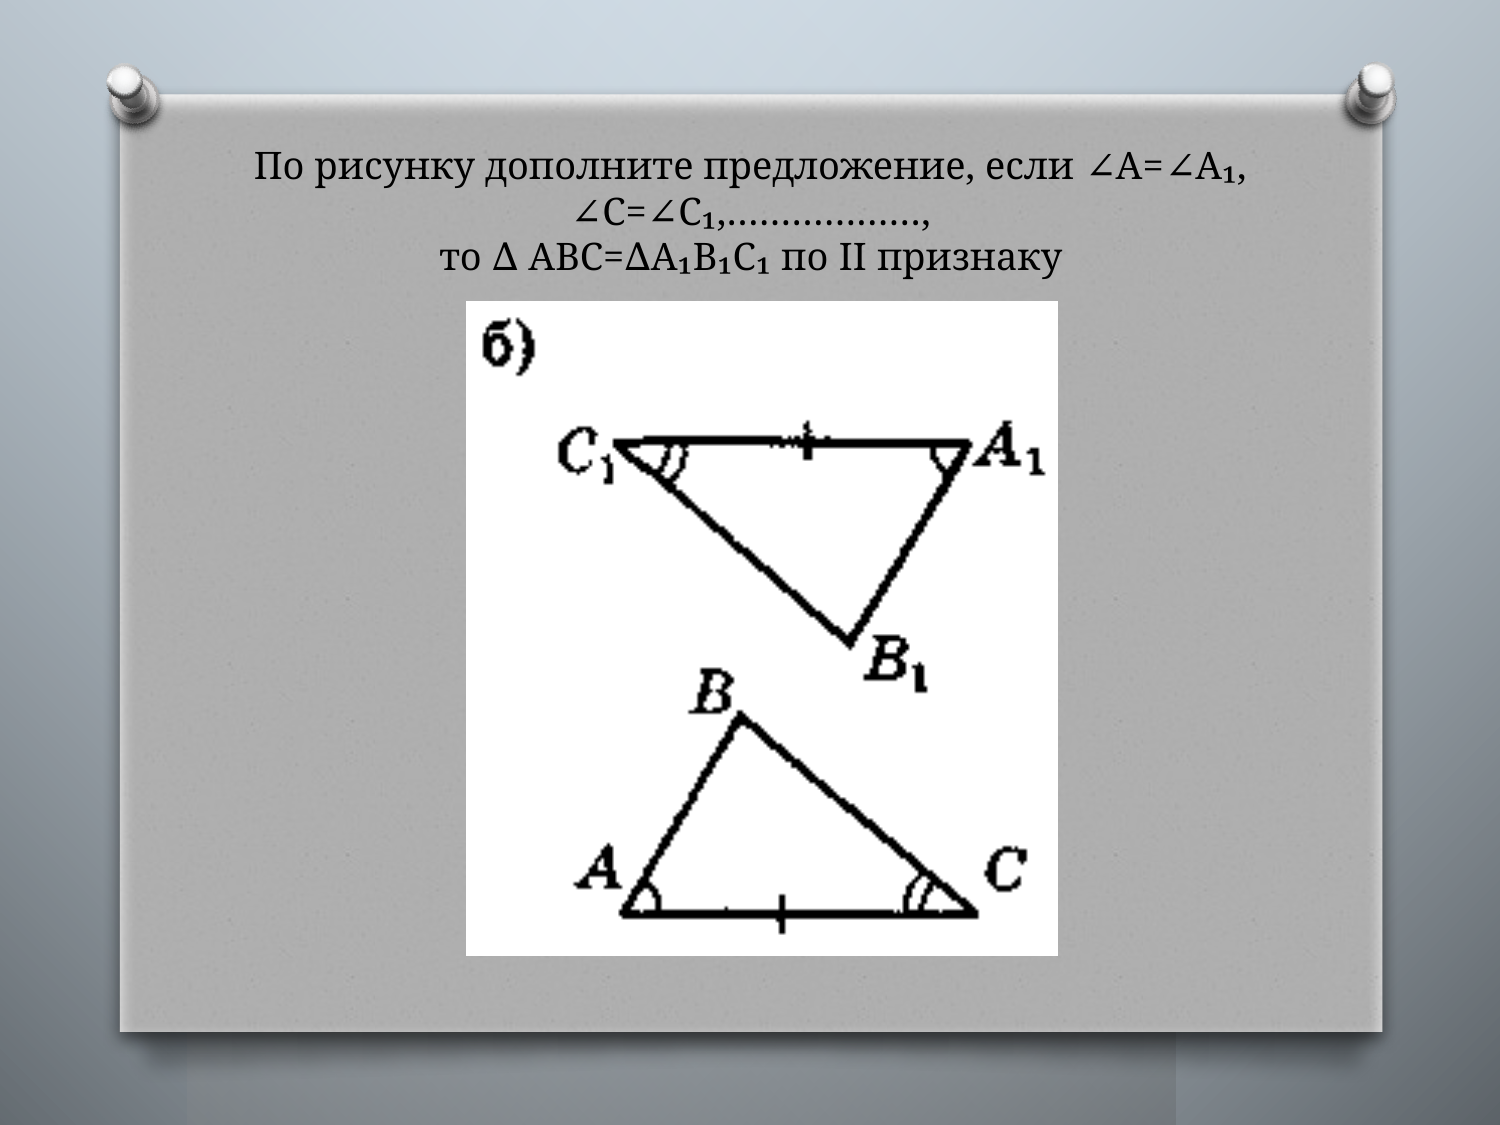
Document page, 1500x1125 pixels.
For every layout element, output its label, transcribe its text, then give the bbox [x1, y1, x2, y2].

picture [75, 29, 198, 153]
picture [1317, 35, 1439, 156]
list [466, 300, 1058, 956]
title По рисунку дополните предложение, если ∠А=∠А₁, ∠С=∠С₁,………………, то ∆ АВС=∆А₁В₁С₁ по II признаку [179, 134, 1323, 332]
